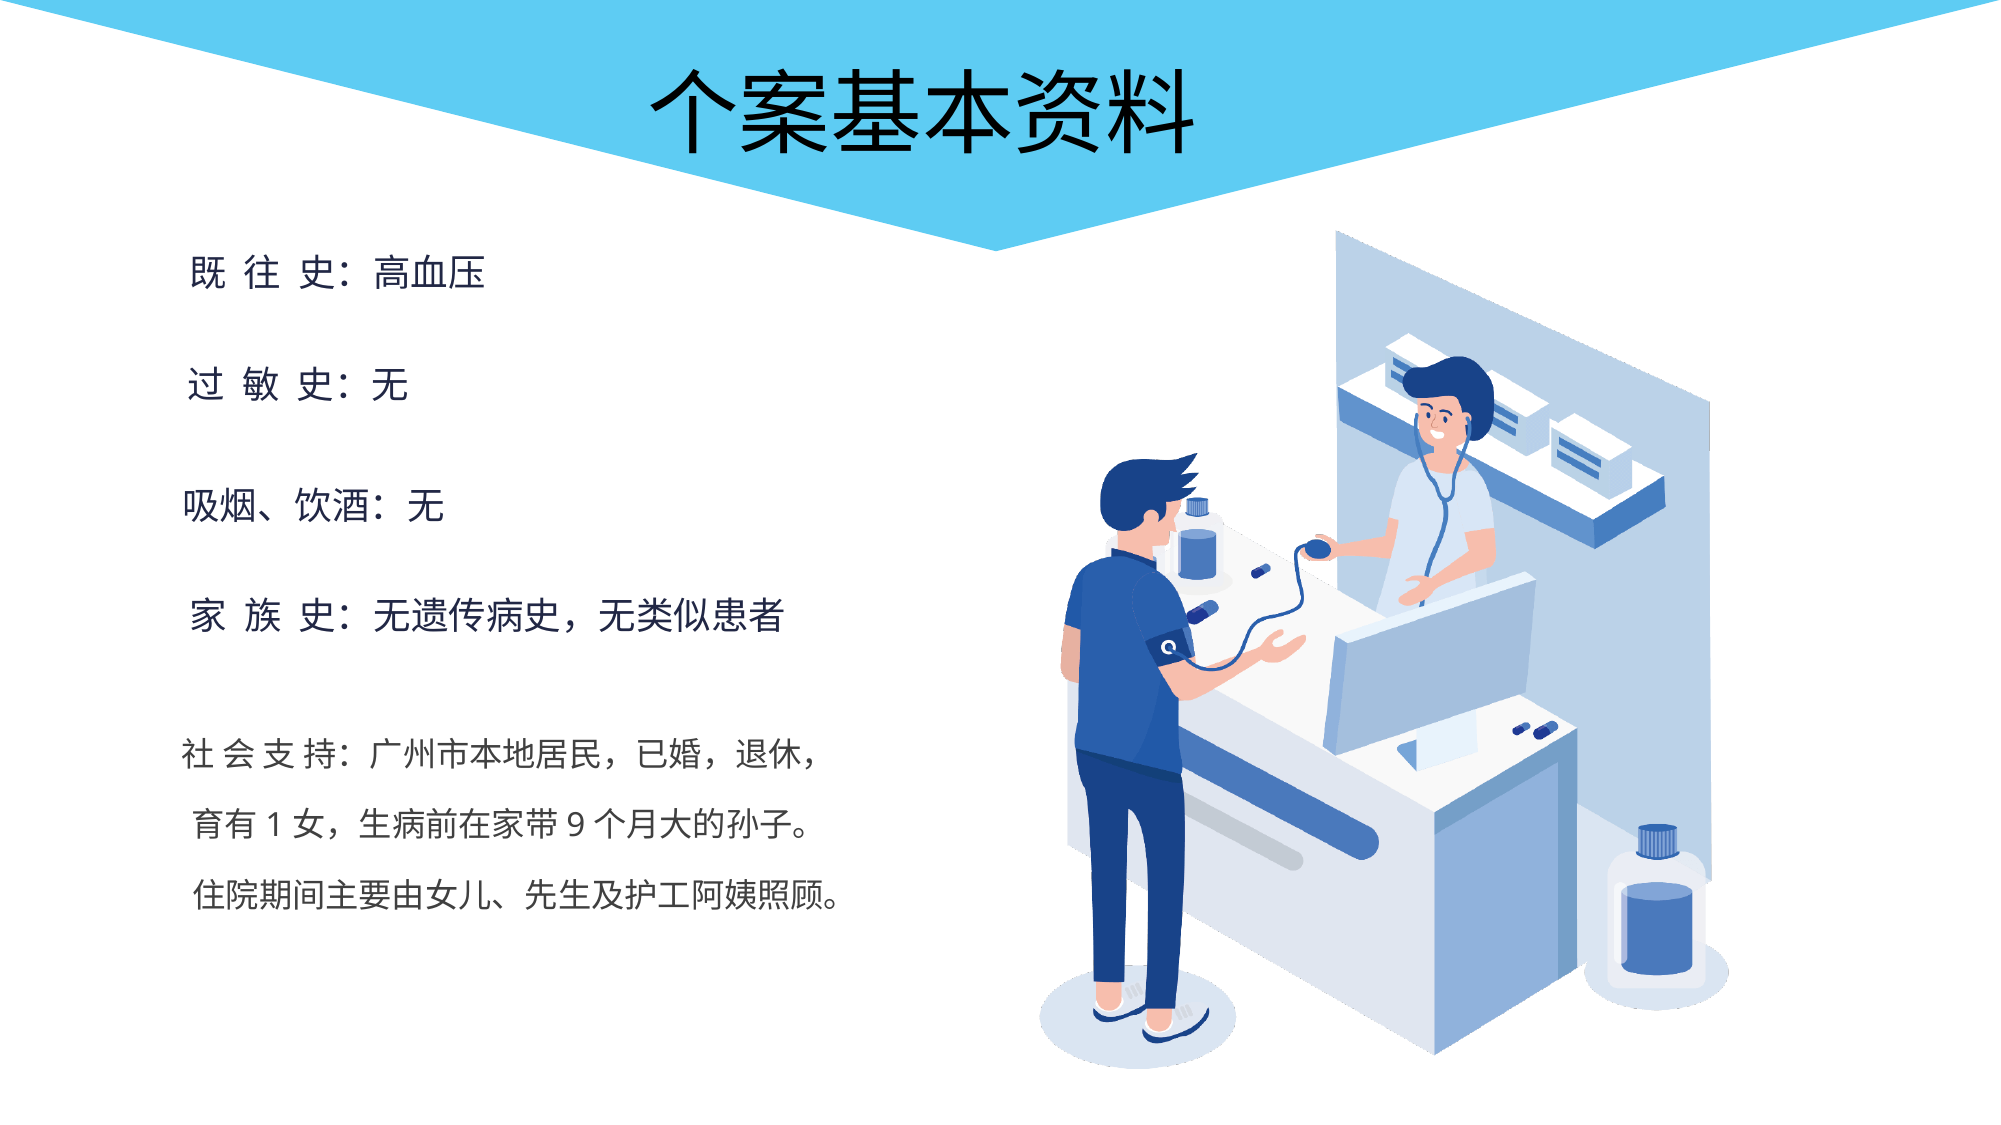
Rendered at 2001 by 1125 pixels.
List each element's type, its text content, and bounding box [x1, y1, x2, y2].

text_box 个案基本资料 [632, 47, 1324, 173]
text_box [0, 0, 2000, 161]
text_box [681, 173, 908, 231]
picture [908, 156, 1878, 1125]
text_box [166, 241, 851, 915]
